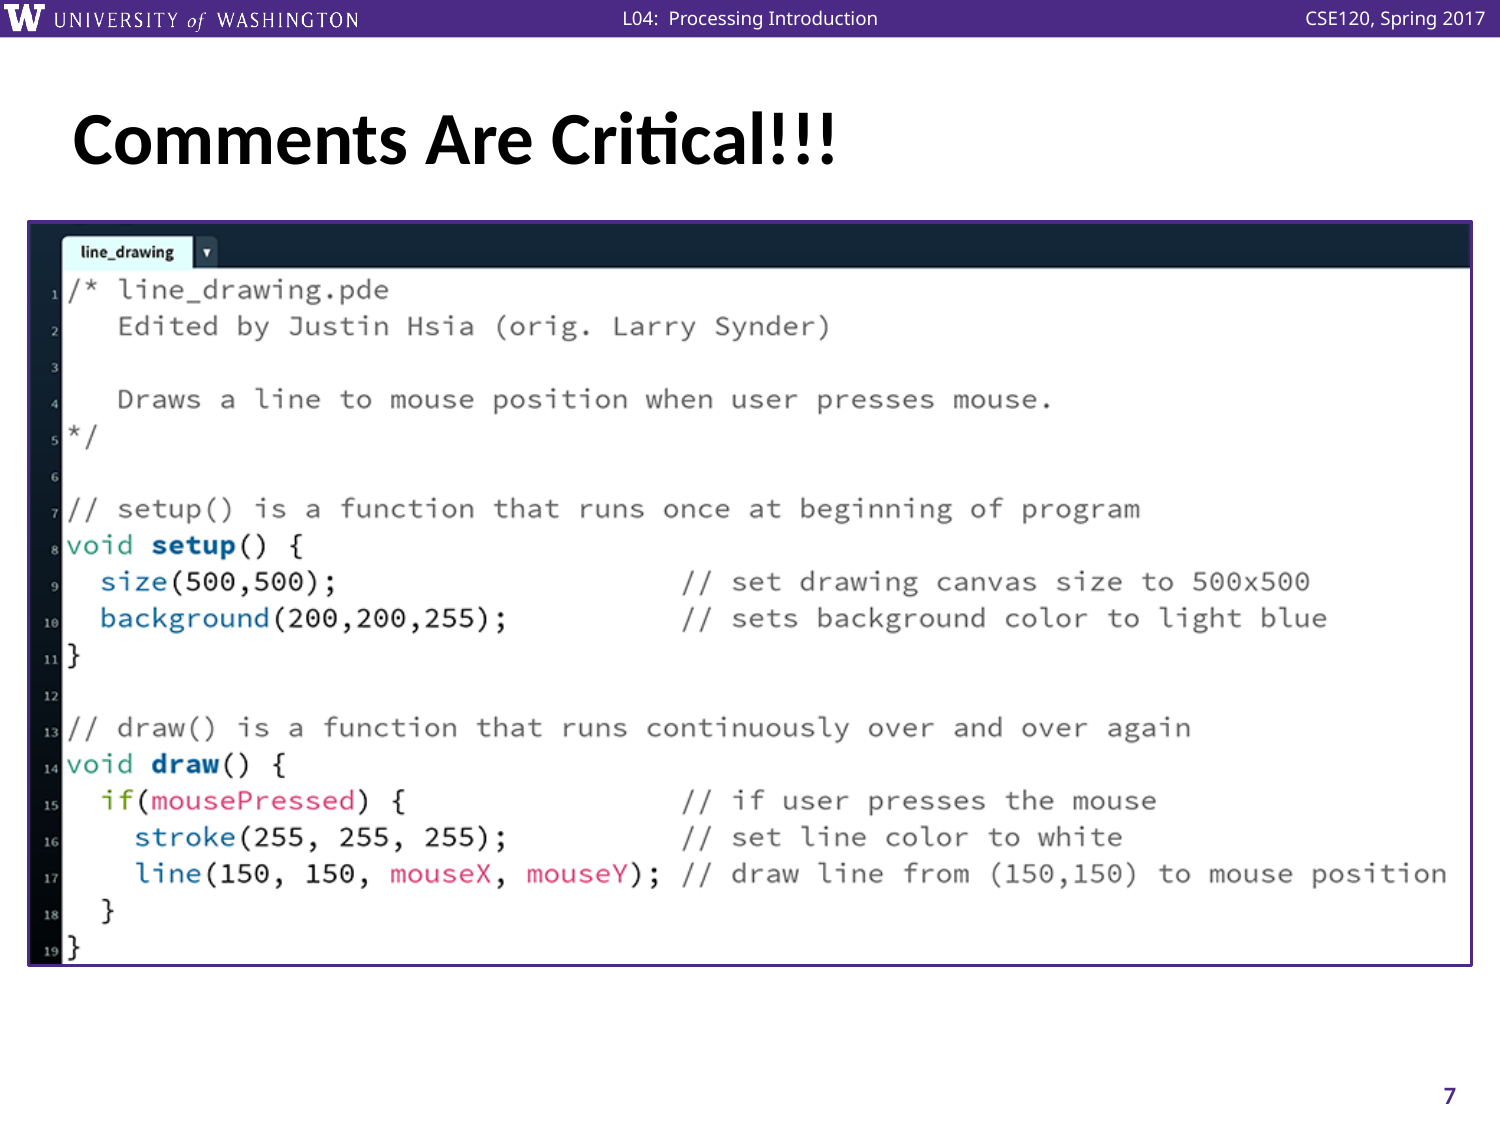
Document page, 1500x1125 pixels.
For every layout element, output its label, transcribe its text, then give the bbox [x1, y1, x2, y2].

slide_number 7 [1400, 1065, 1500, 1125]
picture [29, 223, 1471, 964]
picture [4, 4, 358, 32]
title Comments Are Critical!!! [58, 71, 1438, 198]
